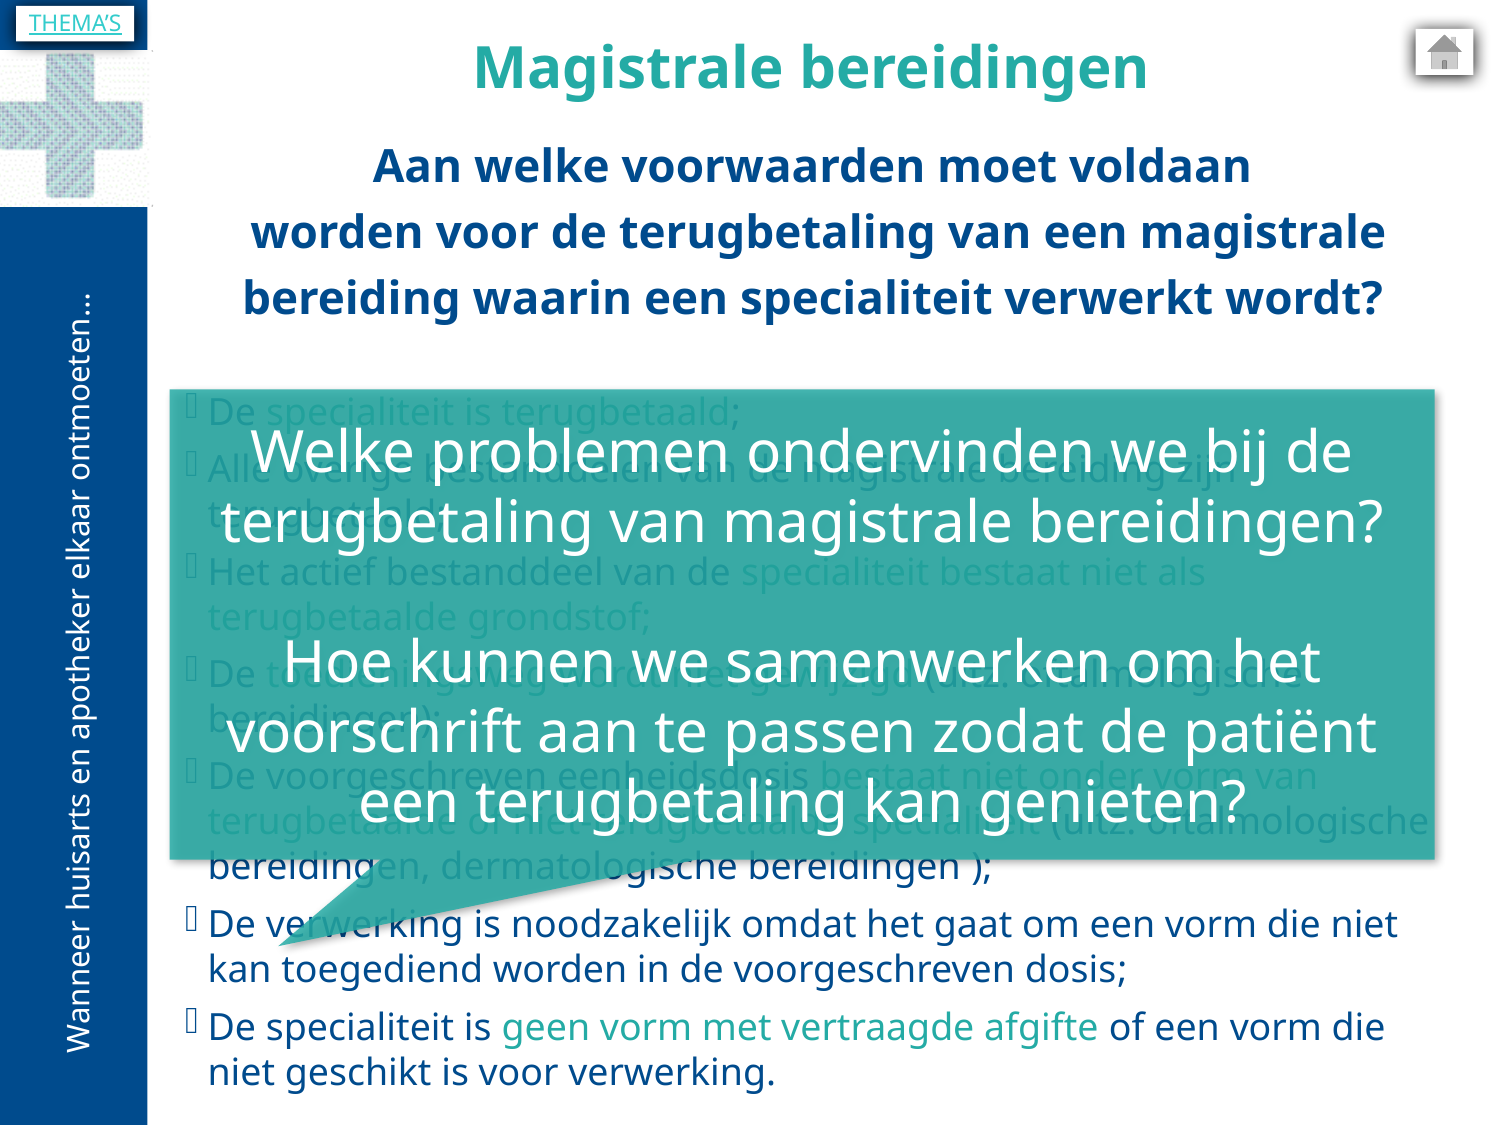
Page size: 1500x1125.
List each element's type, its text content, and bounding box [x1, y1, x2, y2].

text_box Welke problemen ondervinden we bij de terugbetaling van magistrale bereidingen? Hoe kunnen we samenwerken om het voorschrift aan te passen zodat de patiënt een terugbetaling kan genieten? [168, 388, 1436, 948]
text_box Aan welke voorwaarden moet voldaan worden voor de terugbetaling van een magistrale bereiding waarin een specialiteit verwerkt wordt? [145, 118, 1480, 332]
list De specialiteit is terugbetaald; Alle overige bestanddelen van de magistrale bereiding zijn terugbetaald; Het actief bestanddeel van de specialiteit bestaat niet als terugbetaalde grondstof; De toedieningsweg wordt niet gewijzigd (uitz. oftalmologische bereidingen); De voorgeschreven eenheidsdosis bestaat niet onder vorm van terugbetaalde of niet-terugbetaalde specialiteit (uitz. oftalmologische bereidingen, dermatologische bereidingen ); De verwerking is noodzakelijk omdat het gaat om een vorm die niet kan toegediend worden in de voorgeschreven dosis; De specialiteit is geen vorm met vertraagde afgifte of een vorm die niet geschikt is voor verwerking. [170, 379, 1460, 1125]
text_box [1415, 28, 1474, 76]
text_box THEMA’S [15, 5, 135, 42]
picture [0, 50, 154, 207]
list Magistrale bereidingen [163, 30, 1460, 118]
